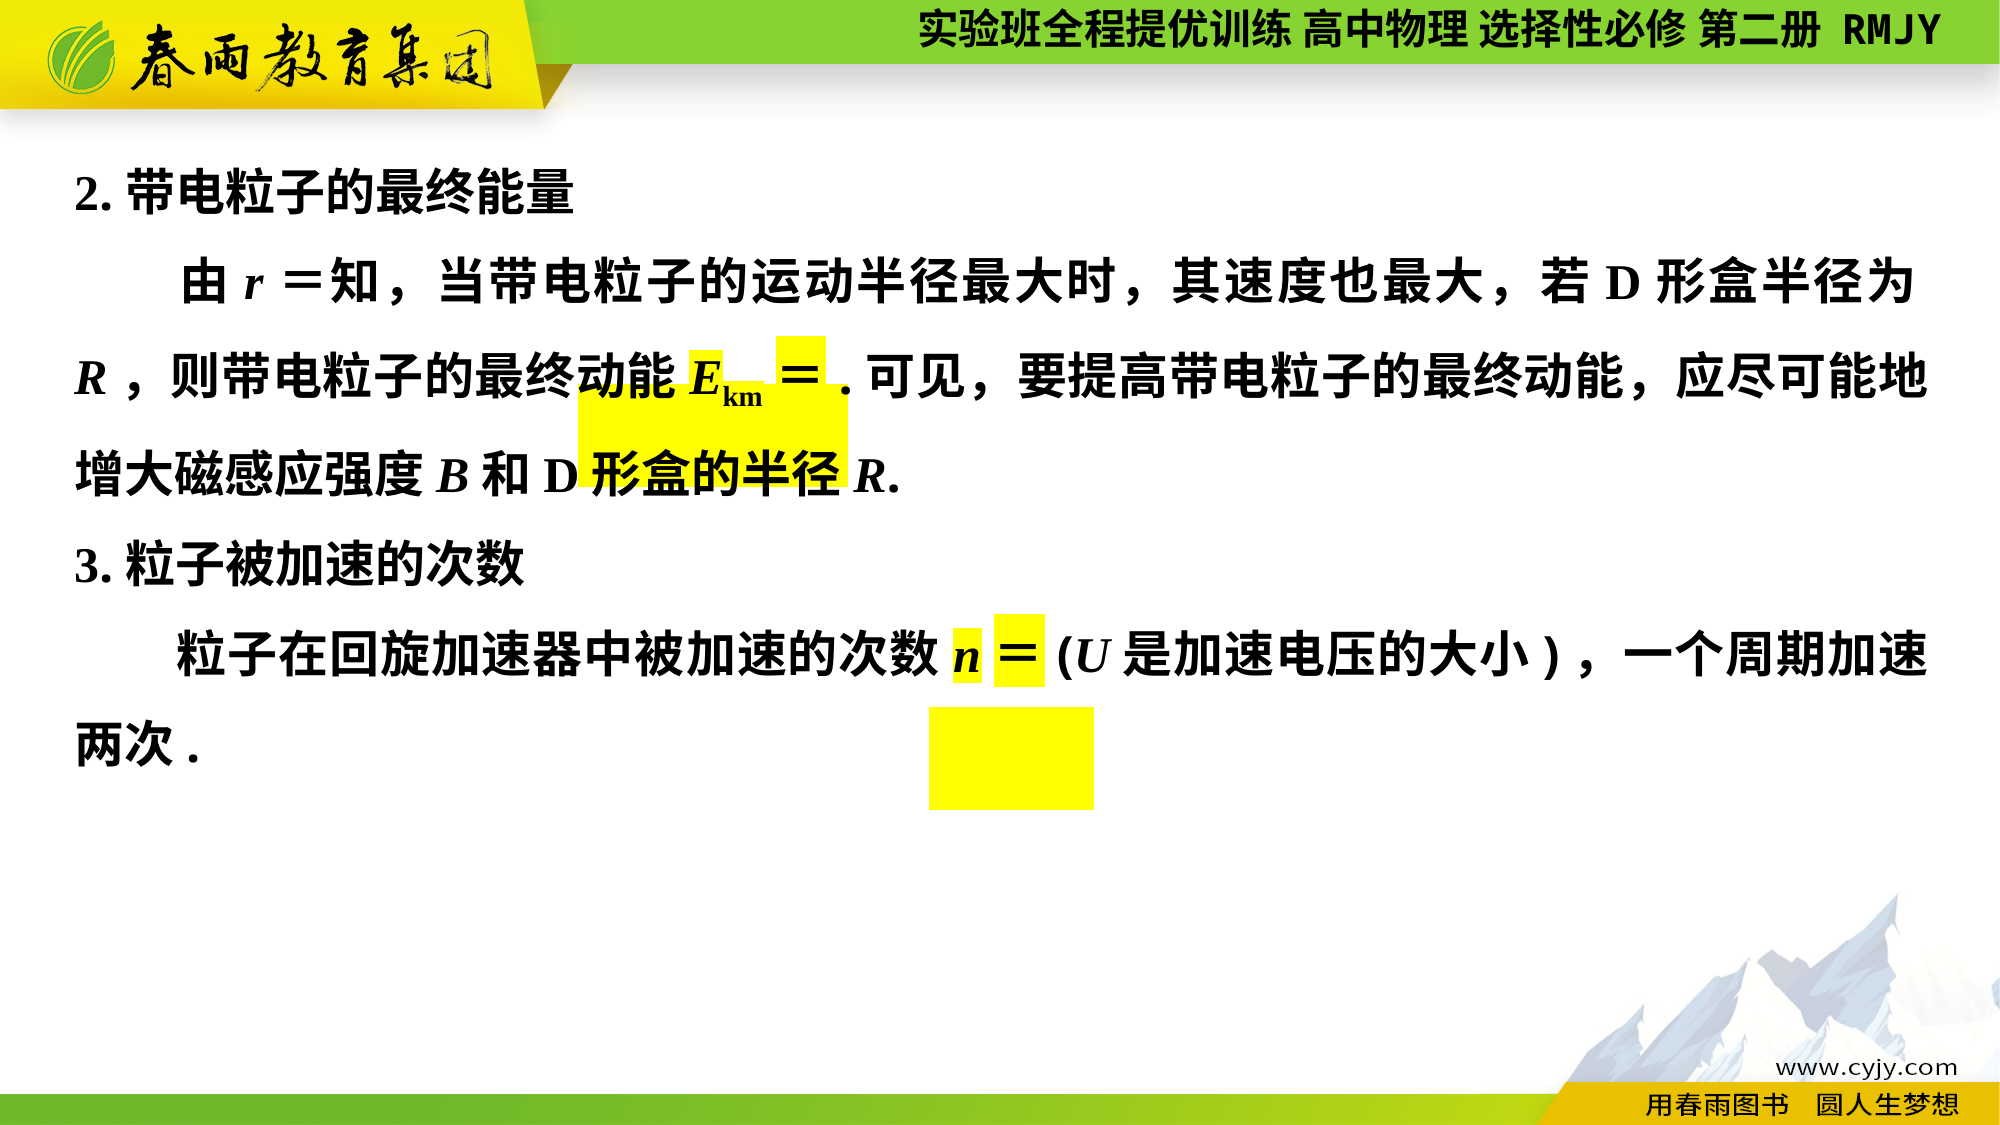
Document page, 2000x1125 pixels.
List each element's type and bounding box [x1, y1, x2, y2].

text_box [930, 708, 1093, 809]
text_box [579, 385, 847, 486]
picture [0, 0, 2000, 1125]
